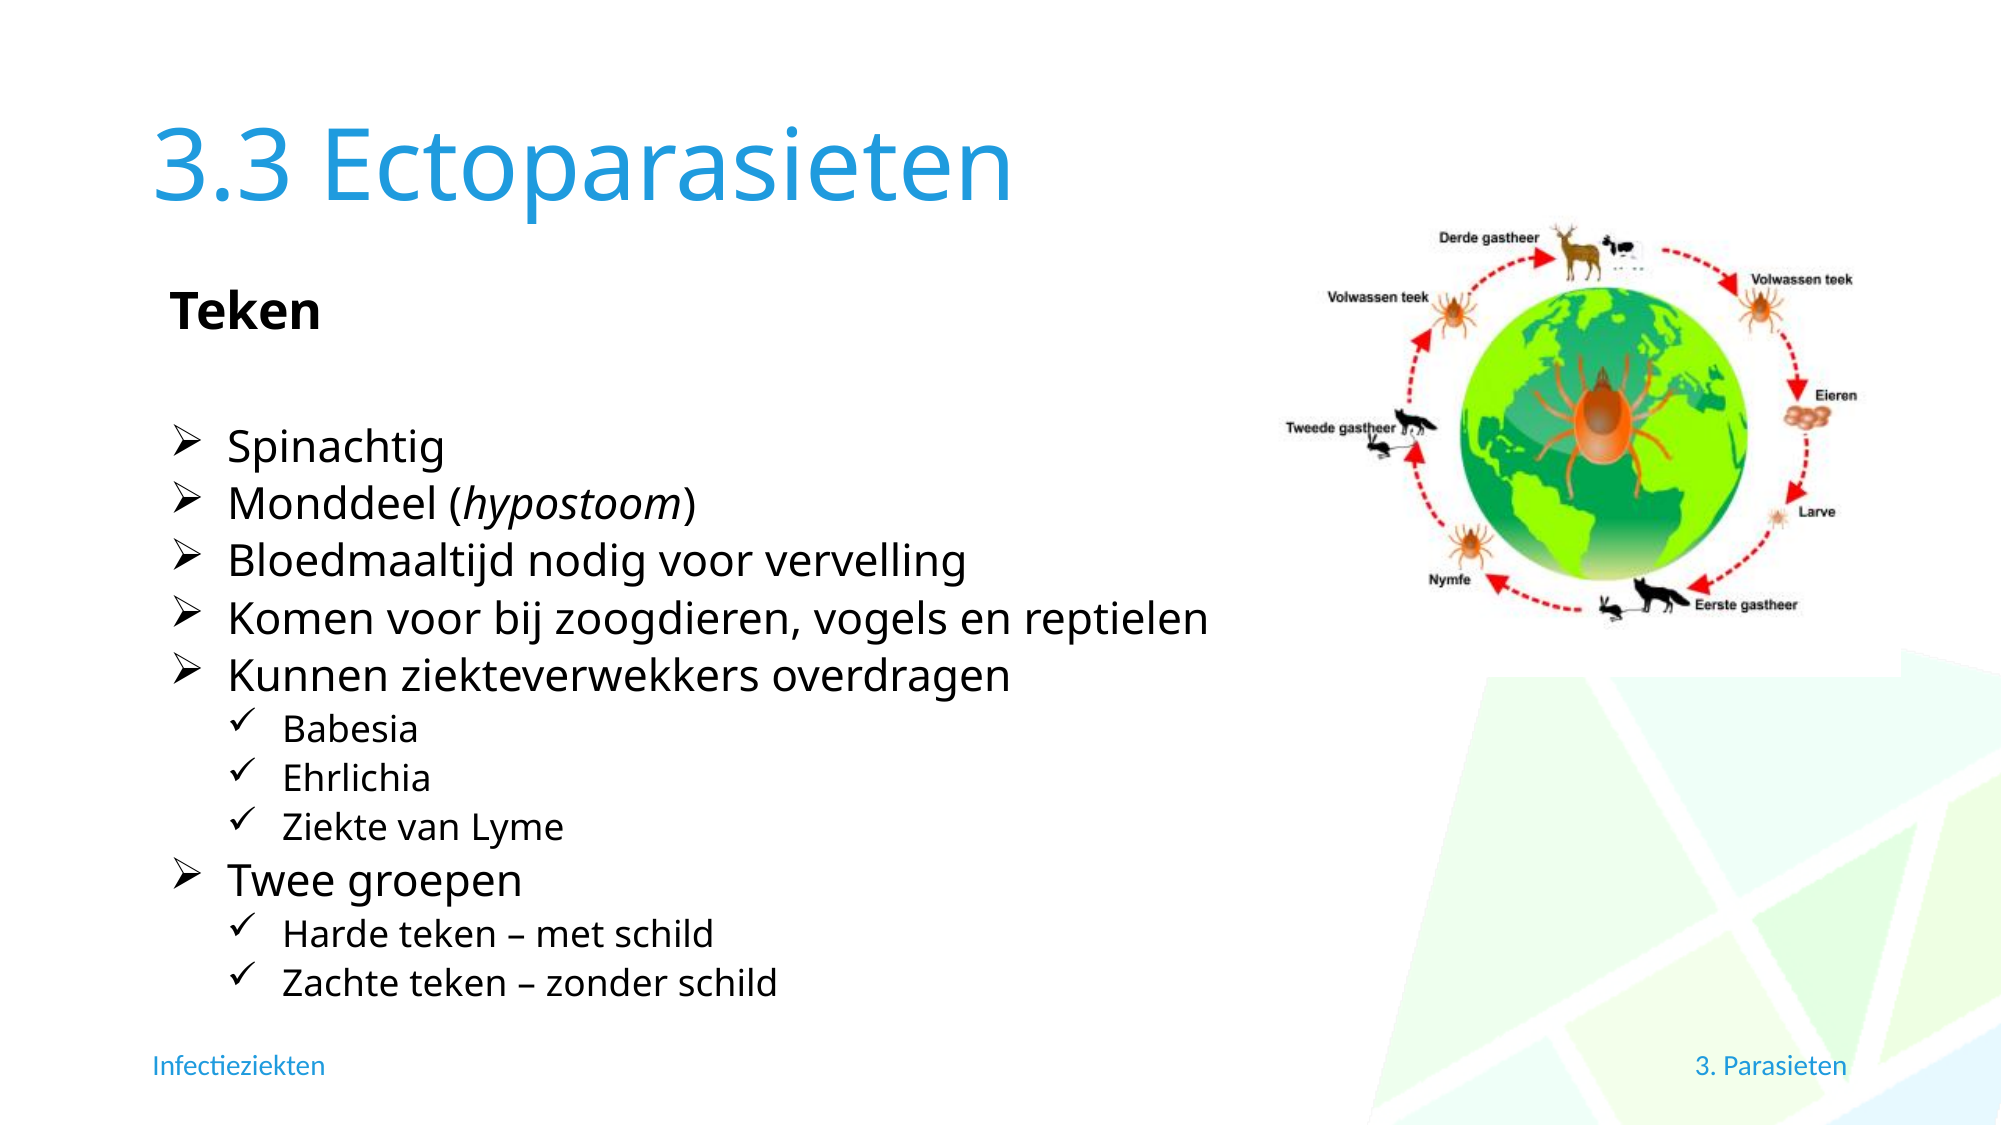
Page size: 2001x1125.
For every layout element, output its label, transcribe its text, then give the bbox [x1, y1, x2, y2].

list 3. Parasieten [1412, 1042, 1863, 1103]
title 3.3 Ectoparasieten [137, 59, 1863, 278]
picture [1254, 191, 1901, 677]
list Infectieziekten [137, 1042, 588, 1103]
list Teken Spinachtig Monddeel (hypostoom) Bloedmaaltijd nodig voor vervelling Komen voor bij zoogdieren, vogels en reptielen Kunnen ziekteverwekkers overdragen Babesia Ehrlichia Ziekte van Lyme Twee groepen Harde teken – met schild Zachte teken – zonder schild [154, 277, 1863, 1014]
